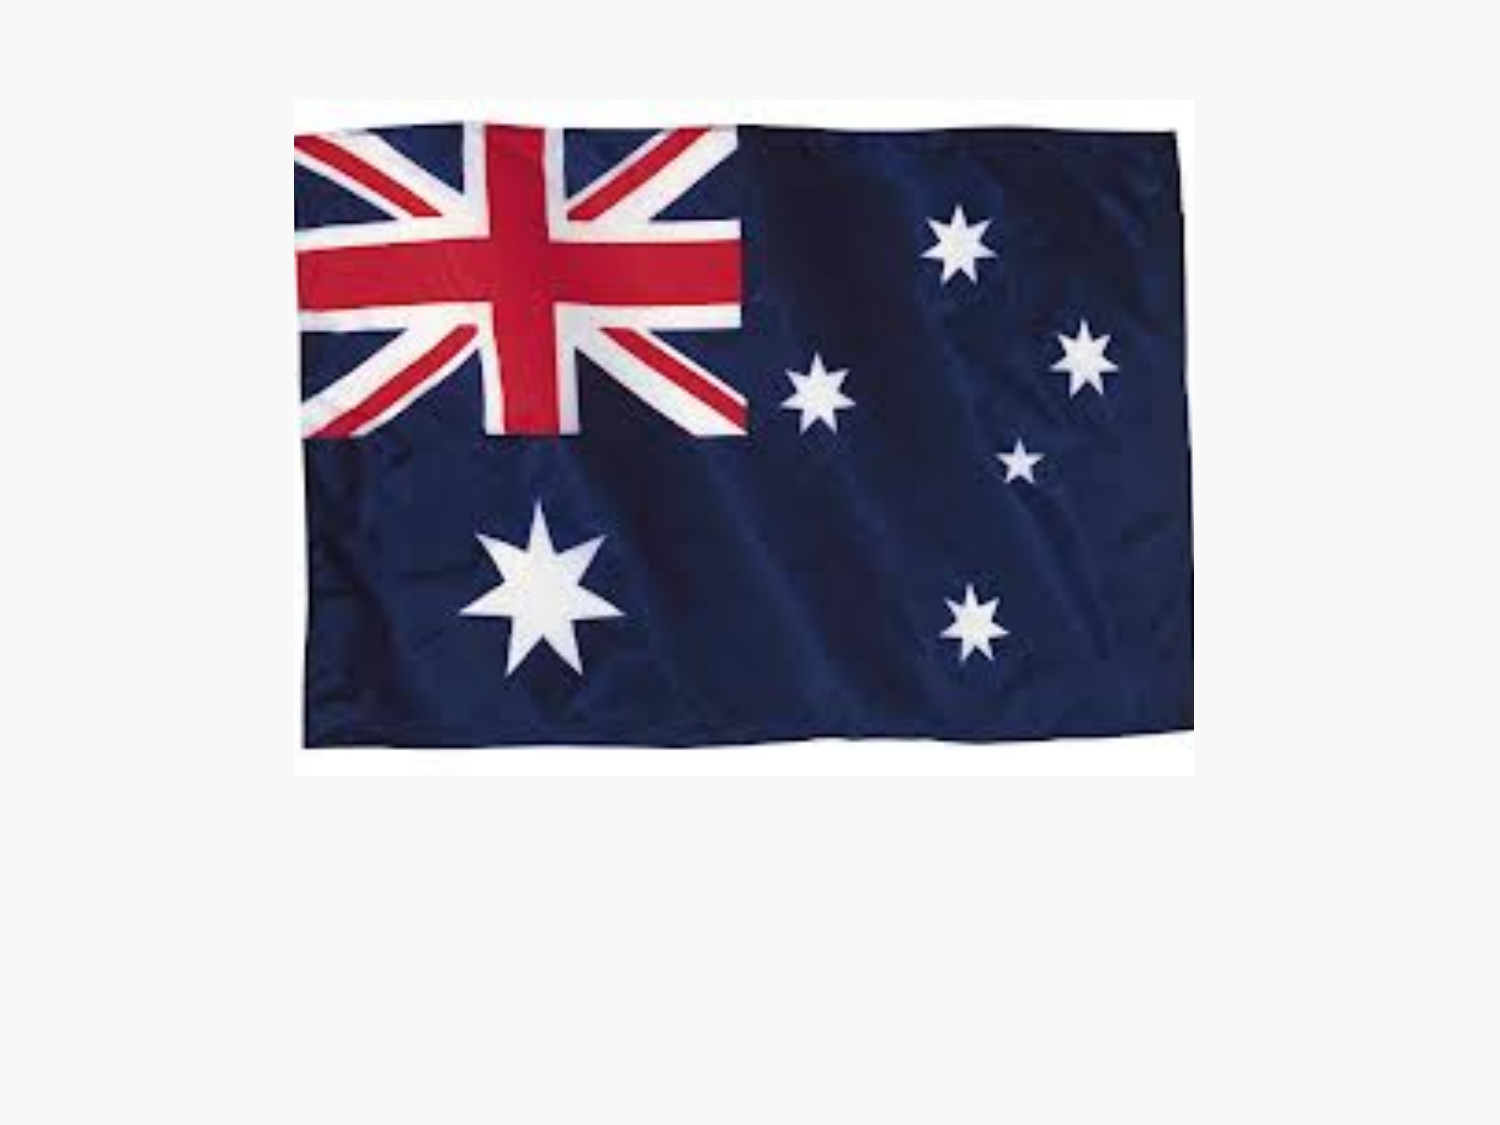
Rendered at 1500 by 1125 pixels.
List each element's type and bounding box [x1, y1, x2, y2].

picture [293, 100, 1195, 776]
